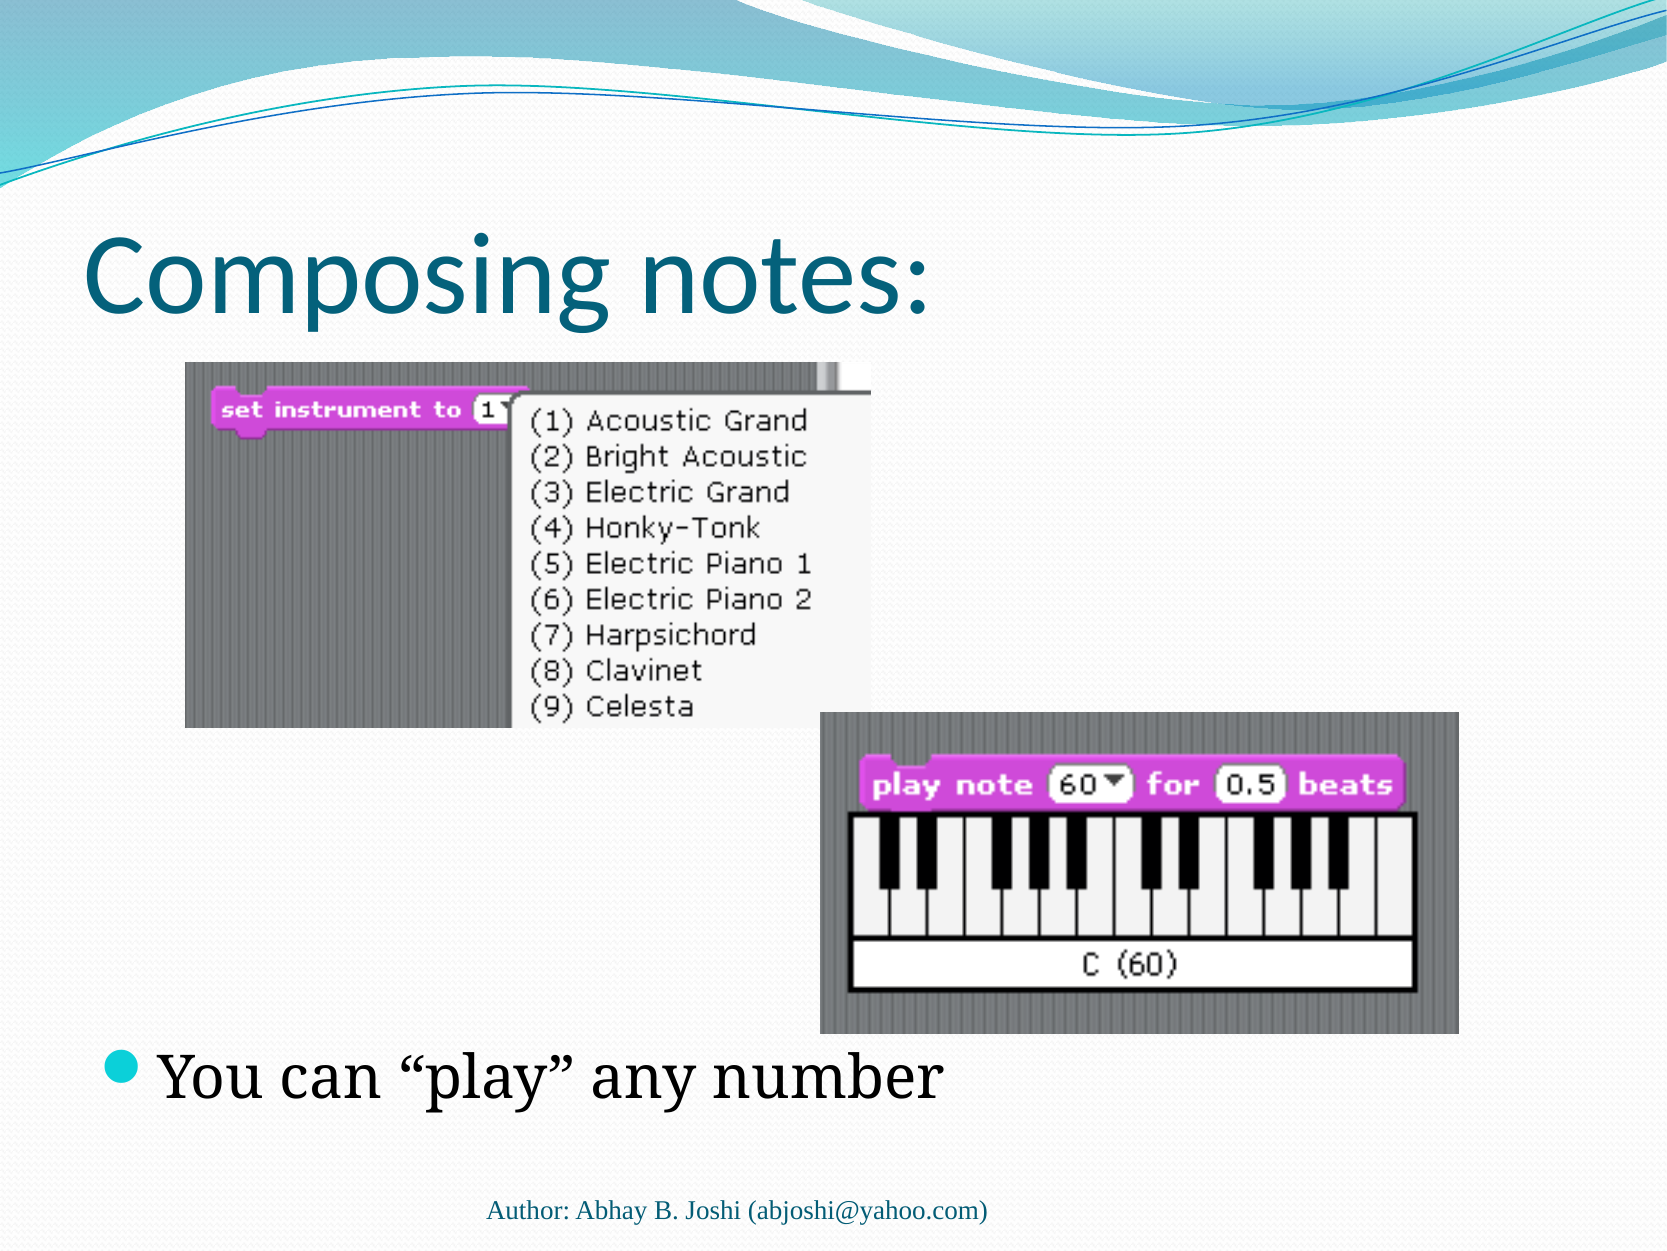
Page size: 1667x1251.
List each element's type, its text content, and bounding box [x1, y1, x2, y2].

picture [185, 362, 1459, 1035]
title Composing notes: [83, 128, 1584, 337]
list You can “play” any number [83, 352, 1584, 1153]
footer Author: Abhay B. Joshi (abjoshi@yahoo.com) [486, 1158, 1098, 1226]
